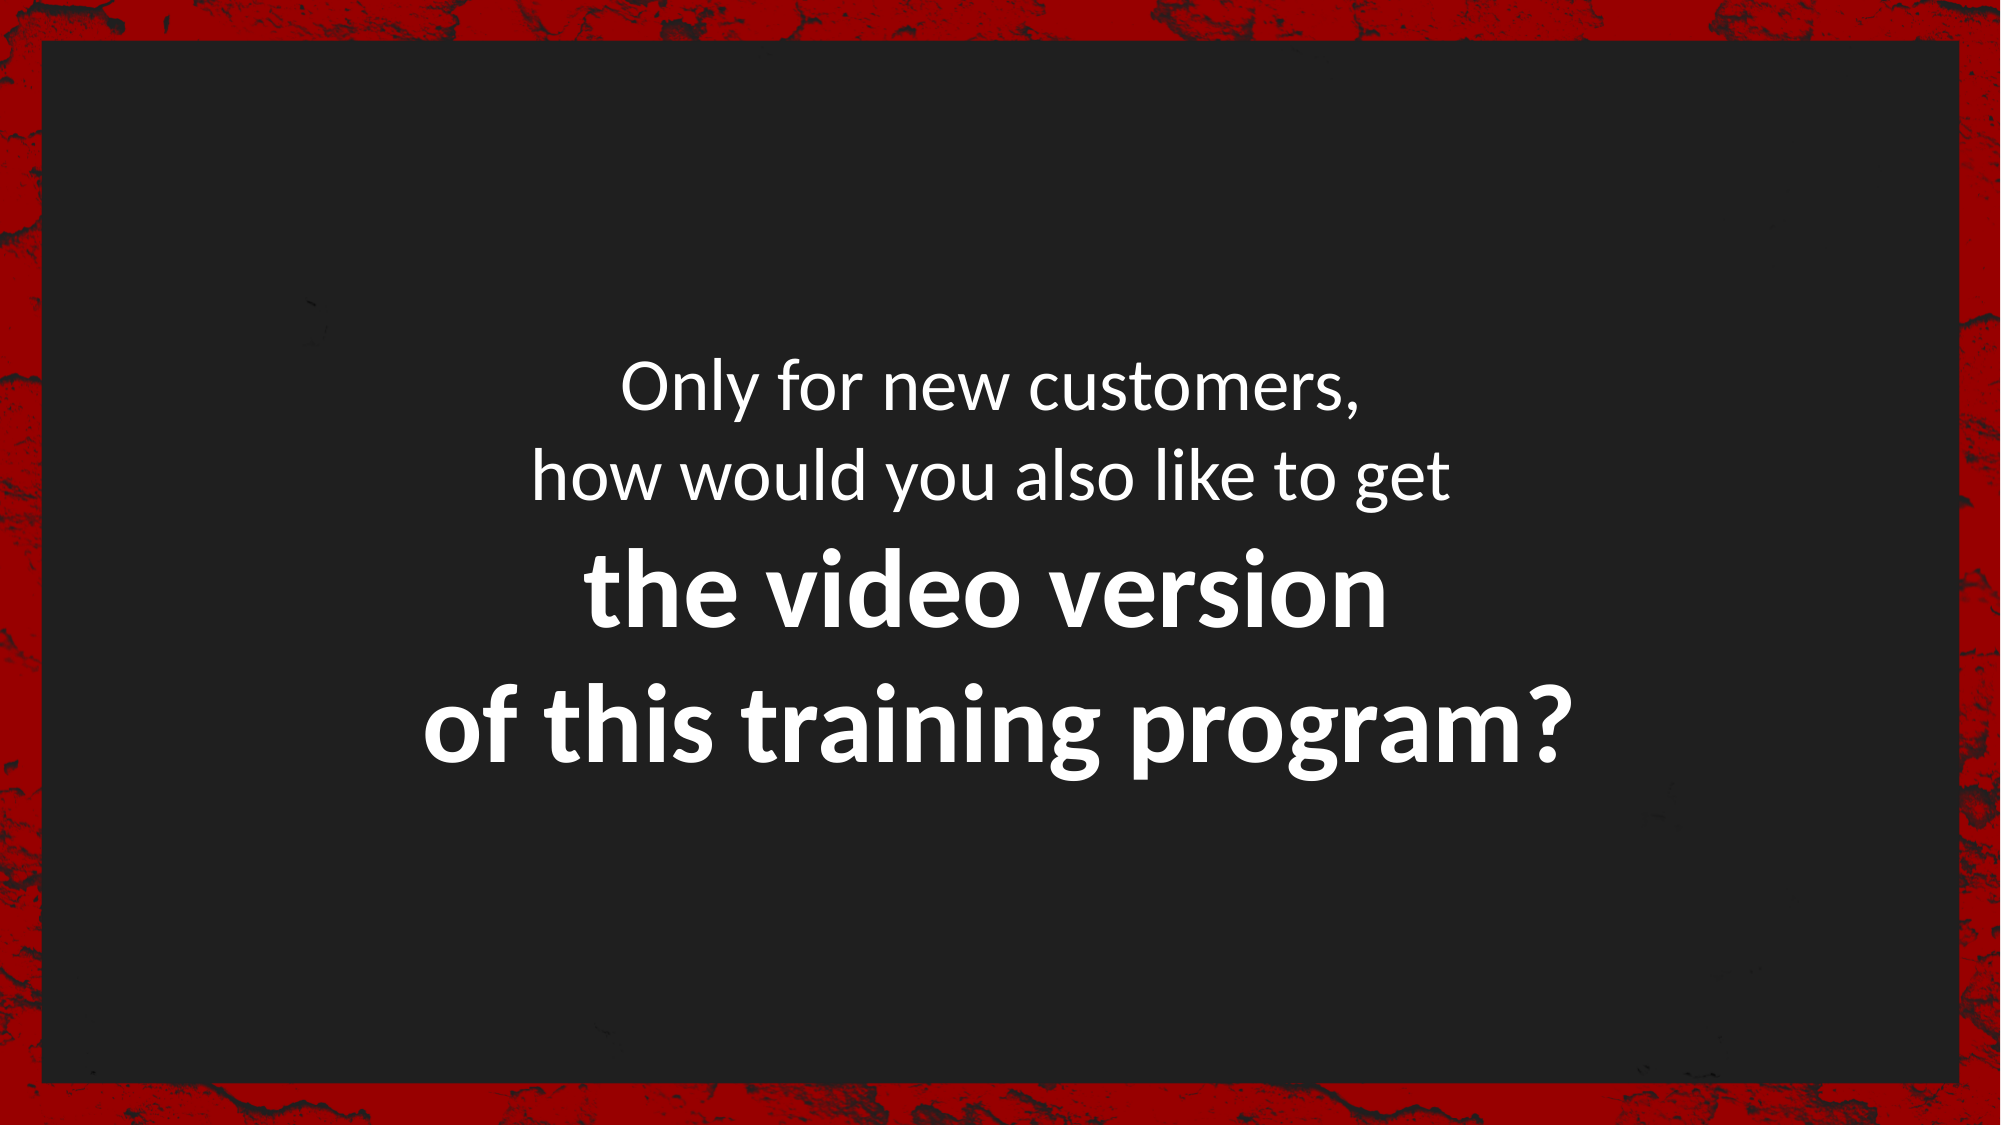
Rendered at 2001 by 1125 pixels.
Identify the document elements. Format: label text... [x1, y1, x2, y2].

text_box Only for new customers, how would you also like to get the video version of this training program? [0, 327, 2000, 793]
picture [0, 0, 2001, 1125]
